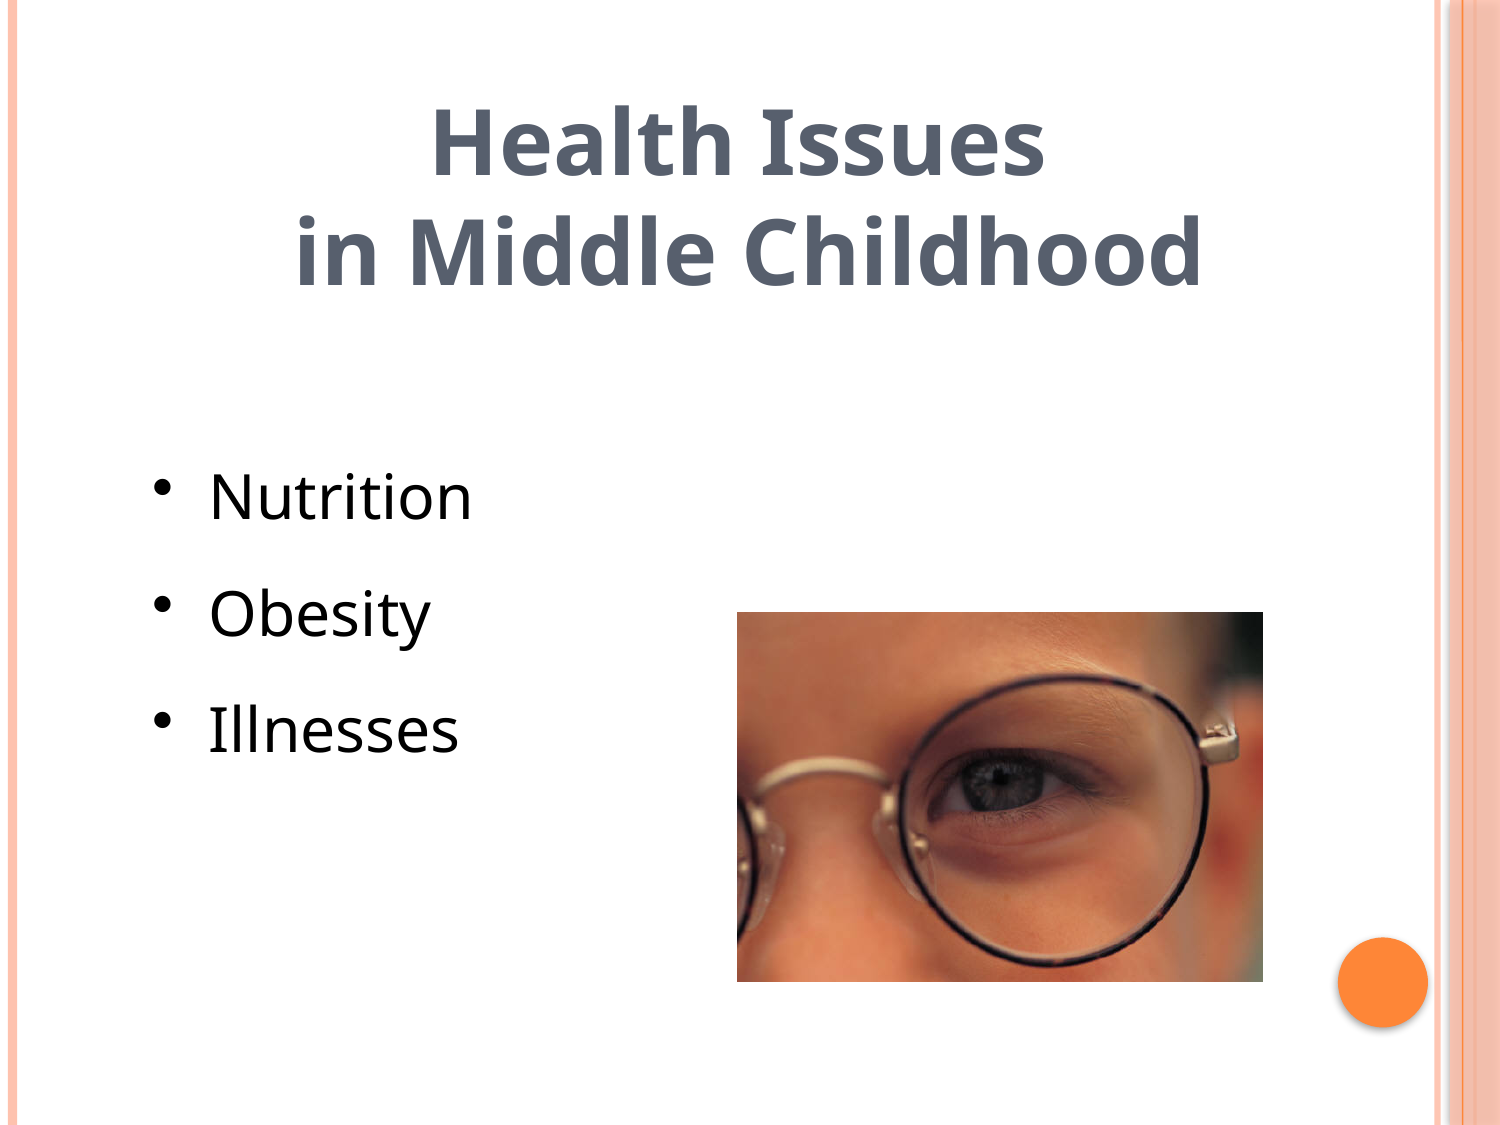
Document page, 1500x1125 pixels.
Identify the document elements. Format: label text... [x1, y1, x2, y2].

picture [736, 611, 1263, 983]
text_box Nutrition Obesity Illnesses [137, 362, 1413, 1006]
text_box Health Issues in Middle Childhood [112, 99, 1388, 288]
